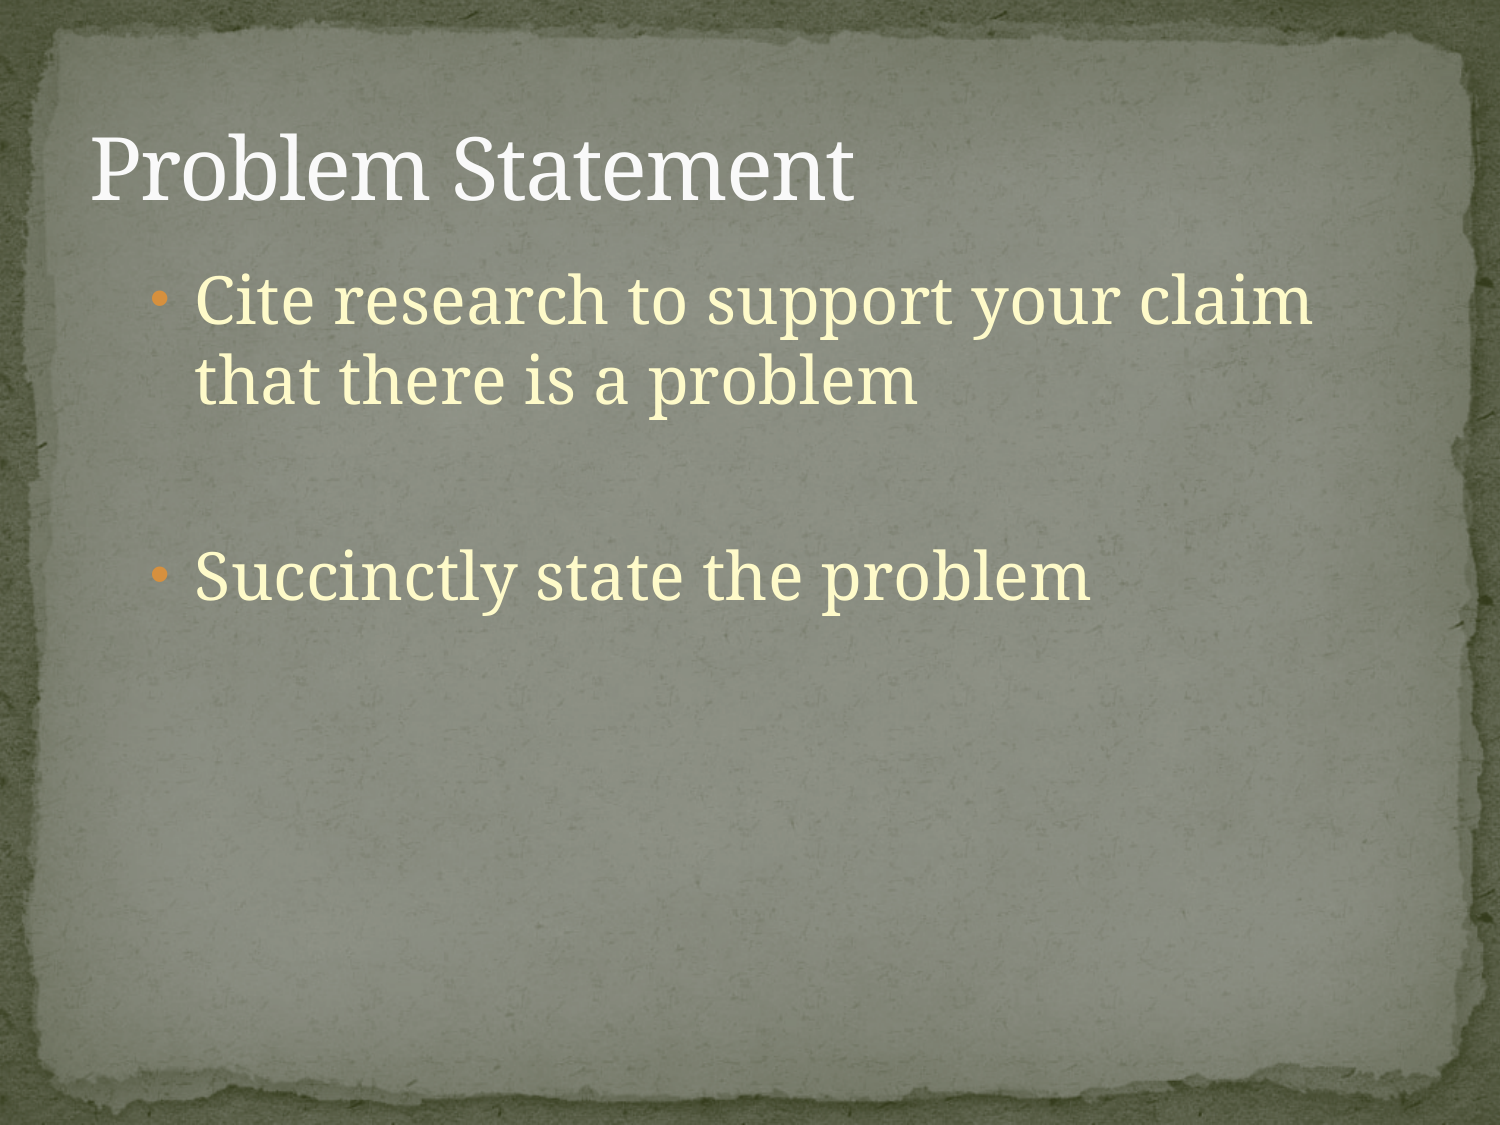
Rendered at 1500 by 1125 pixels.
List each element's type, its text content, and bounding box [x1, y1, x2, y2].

list Cite research to support your claim that there is a problem Succinctly state the problem [75, 249, 1425, 1000]
title Problem Statement [74, 24, 1425, 225]
